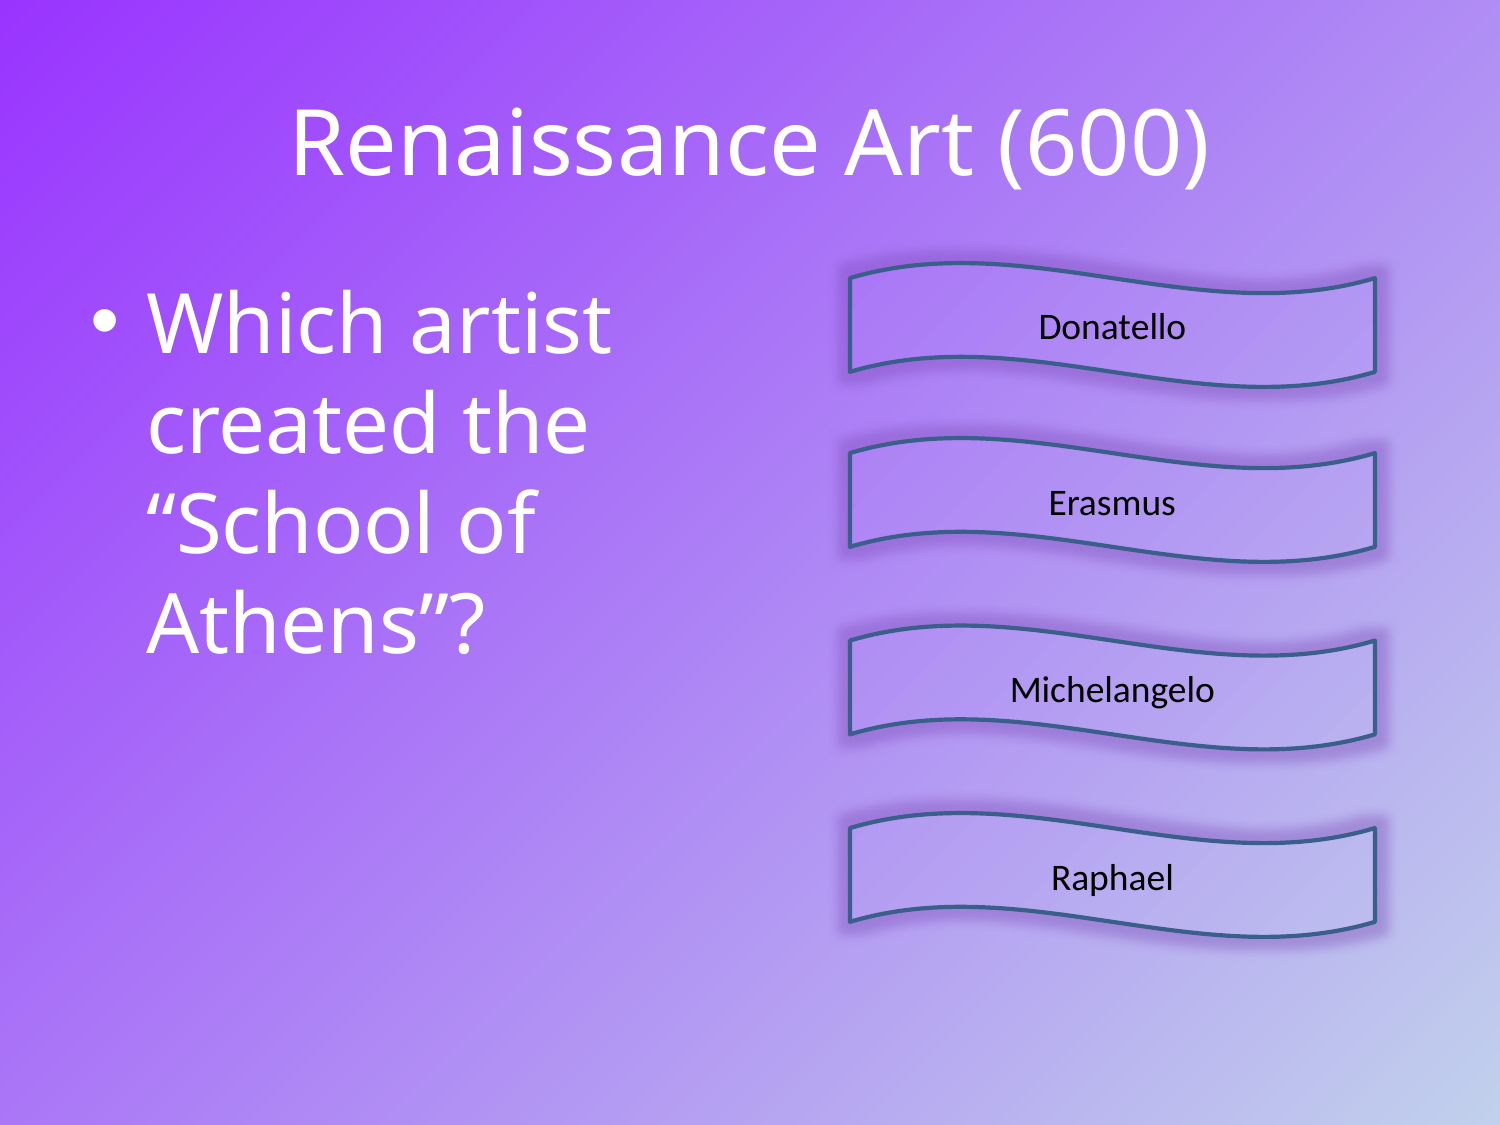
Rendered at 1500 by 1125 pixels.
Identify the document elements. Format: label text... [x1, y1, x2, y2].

list Which artist created the “School of Athens”? [75, 262, 738, 1005]
text_box Michelangelo [847, 623, 1378, 752]
title Renaissance Art (600) [75, 45, 1425, 233]
text_box Donatello [847, 260, 1378, 390]
text_box Raphael [847, 810, 1378, 939]
text_box Erasmus [847, 435, 1378, 564]
